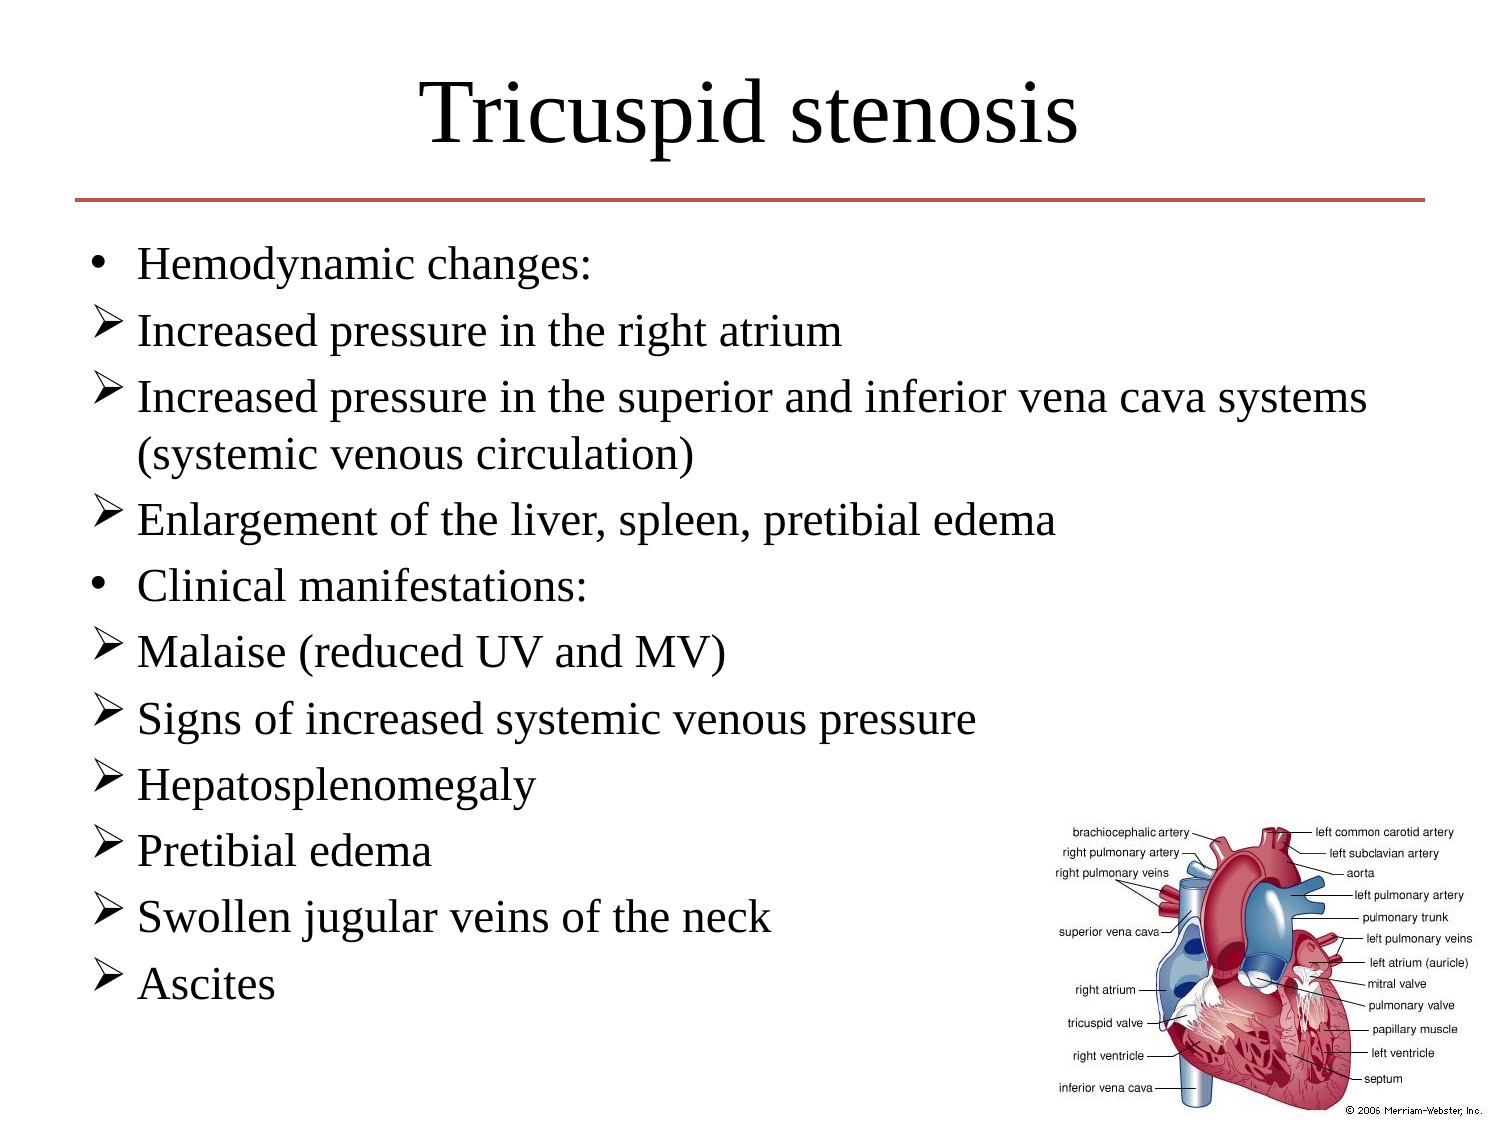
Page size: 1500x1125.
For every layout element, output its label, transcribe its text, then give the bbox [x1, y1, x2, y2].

picture [1049, 820, 1486, 1118]
title Tricuspid stenosis [74, 12, 1426, 199]
list Hemodynamic changes: Increased pressure in the right atrium Increased pressure in the superior and inferior vena cava systems (systemic venous circulation) Enlargement of the liver, spleen, pretibial edema Clinical manifestations: Malaise (reduced UV and MV) Signs of increased systemic venous pressure Hepatosplenomegaly Pretibial edema Swollen jugular veins of the neck Ascites [74, 224, 1426, 1026]
